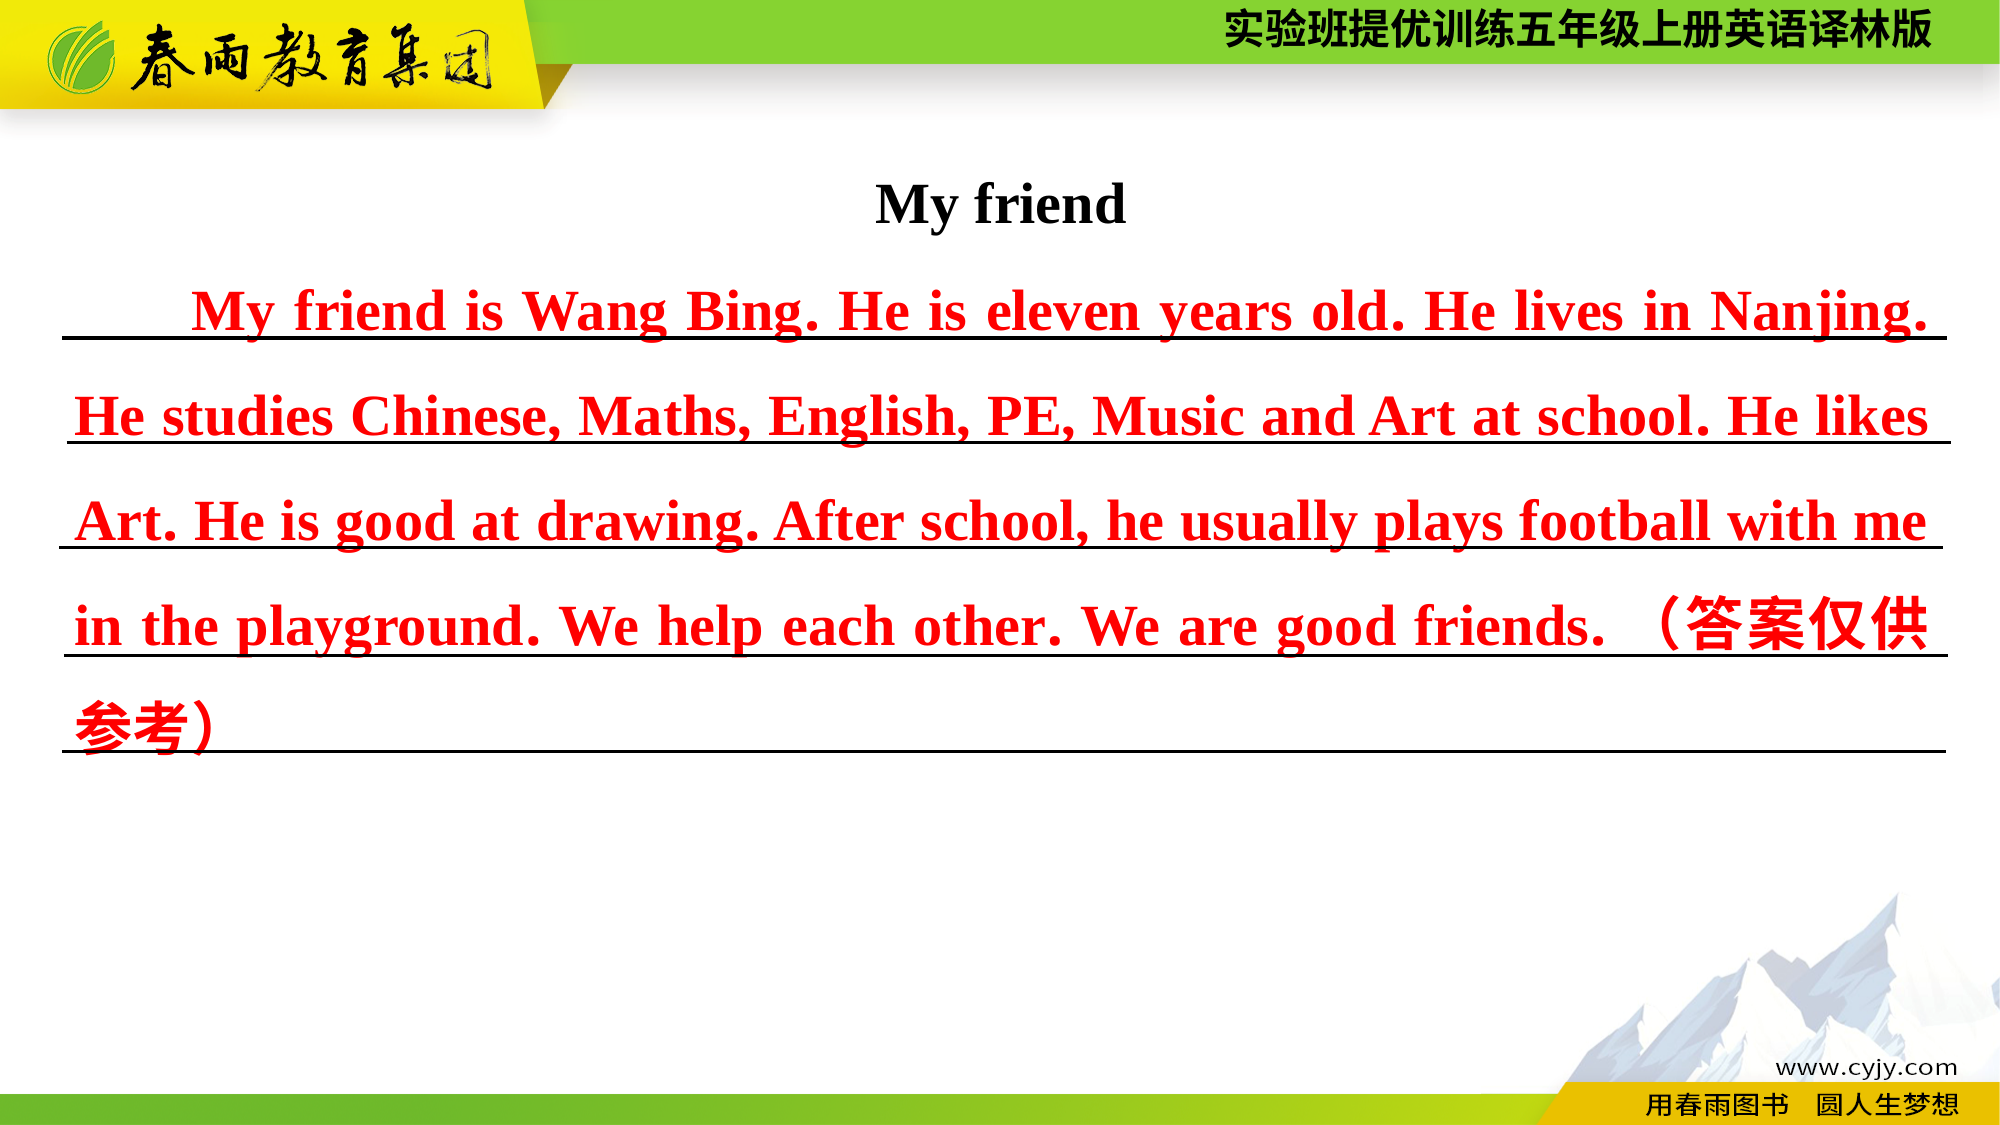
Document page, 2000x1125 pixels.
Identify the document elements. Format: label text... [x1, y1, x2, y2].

picture [0, 0, 2000, 1125]
text_box My friend is Wang Bing. He is eleven years old. He lives in Nanjing. He studies Chinese, Maths, English, PE, Music and Art at school. He likes Art. He is good at drawing. After school, he usually plays football with me in the playground. We help each other. We are good friends.（答案仅供参考） [59, 229, 1944, 547]
text_box My friend is Wang Bing. He is eleven years old. He lives in Nanjing. He studies Chinese, Maths, English, PE, Music and Art at school. He likes Art. He is good at drawing. After school, he usually plays football with me in the playground. We help each other. We are good friends.（答案仅供参考） [59, 556, 1944, 770]
list My friend [59, 122, 1944, 229]
